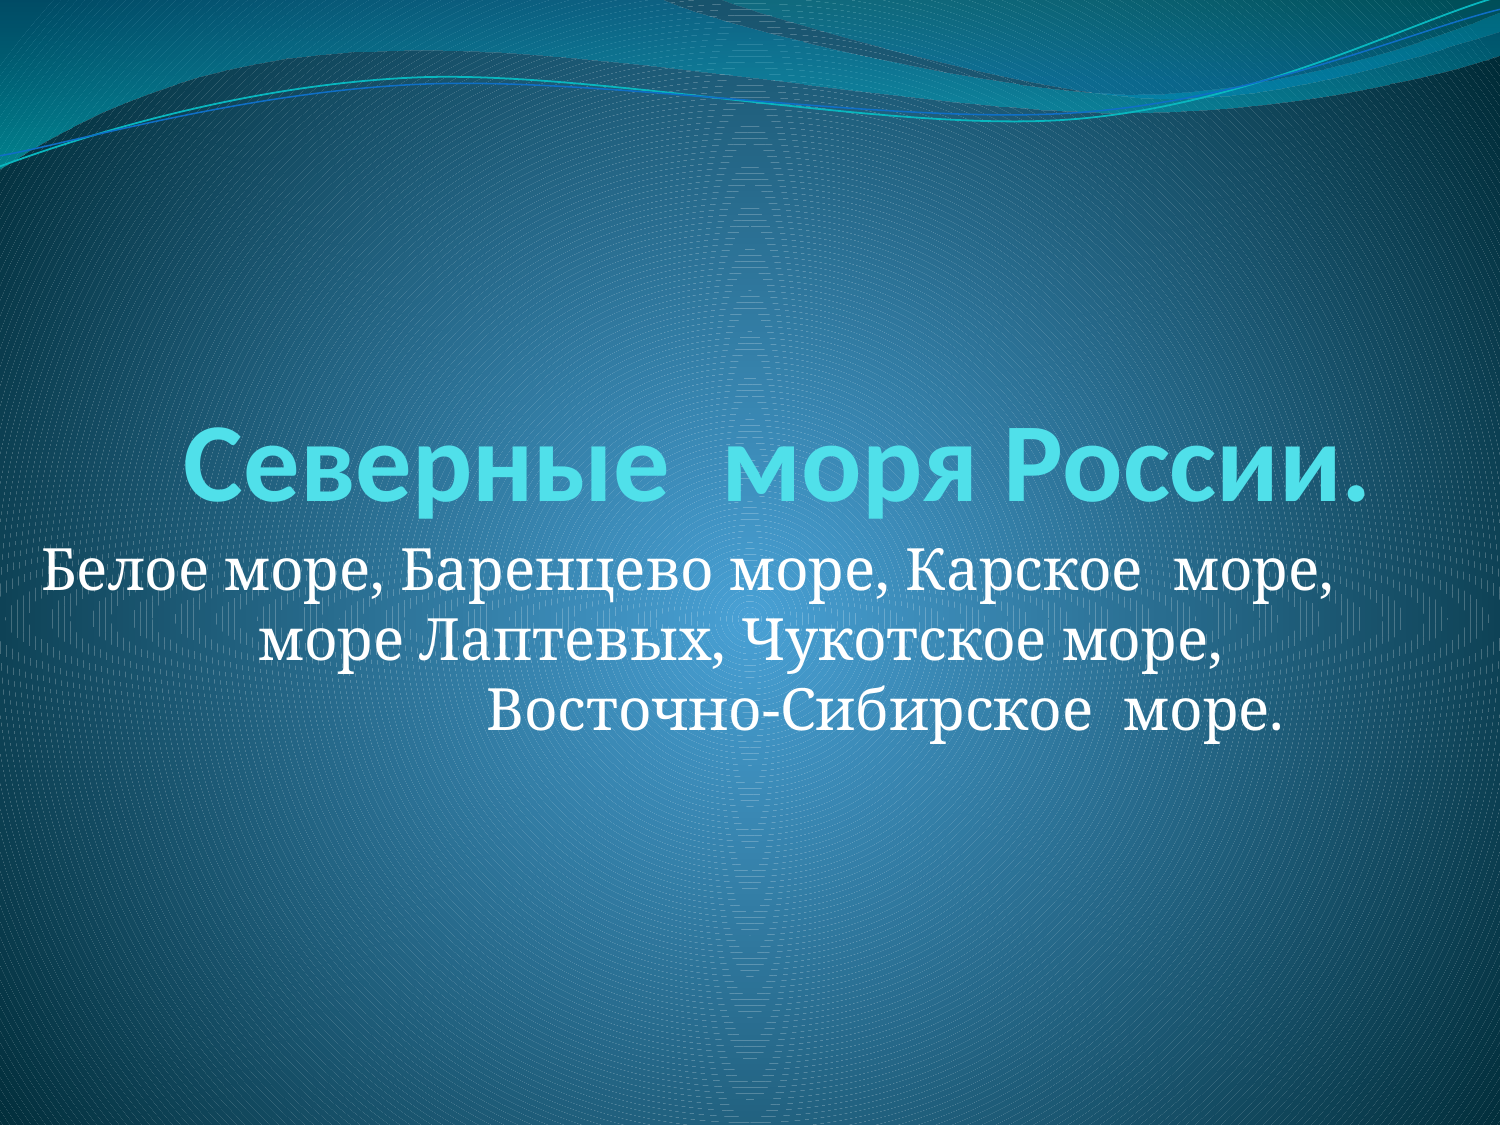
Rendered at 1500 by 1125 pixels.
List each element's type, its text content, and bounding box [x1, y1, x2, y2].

title Северные моря России. [87, 224, 1376, 525]
subtitle Белое море, Баренцево море, Карское море, море Лаптевых, Чукотское море, Восточно-Сибирское море. [39, 525, 1423, 813]
